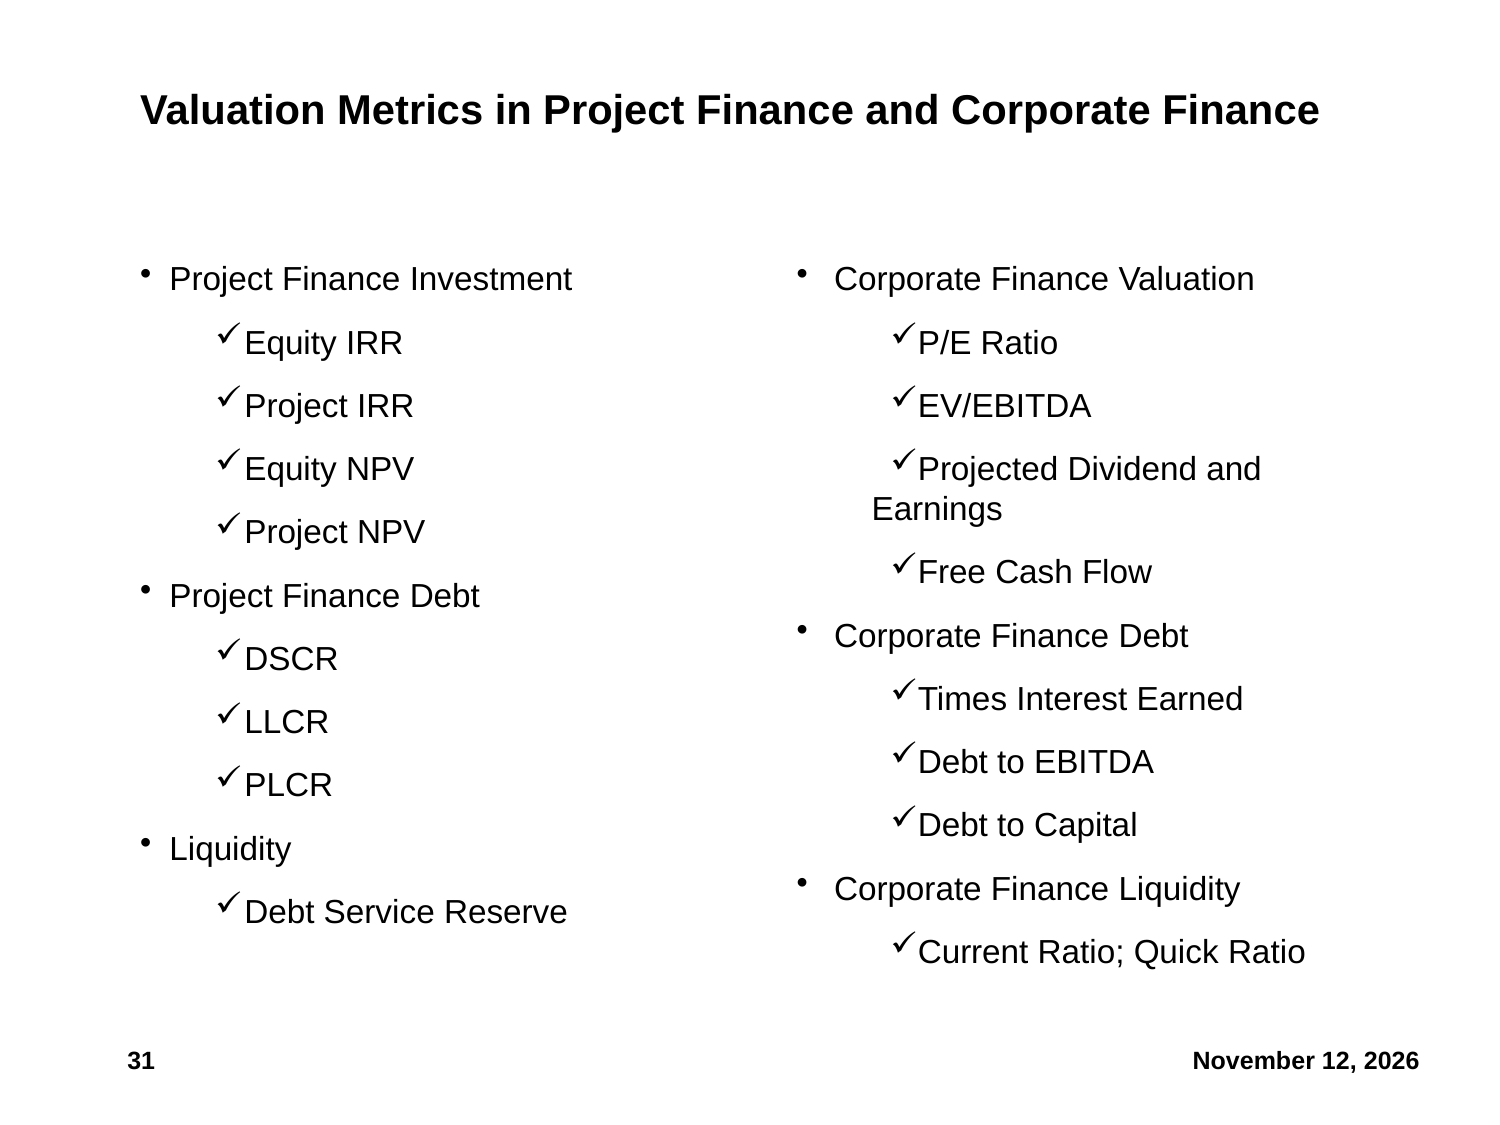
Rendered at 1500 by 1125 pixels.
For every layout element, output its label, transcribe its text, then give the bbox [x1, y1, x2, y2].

list Corporate Finance Valuation P/E Ratio EV/EBITDA Projected Dividend and Earnings Free Cash Flow Corporate Finance Debt Times Interest Earned Debt to EBITDA Debt to Capital Corporate Finance Liquidity Current Ratio; Quick Ratio [781, 249, 1413, 1001]
title Valuation Metrics in Project Finance and Corporate Finance [124, 74, 1376, 226]
list Project Finance Investment Equity IRR Project IRR Equity NPV Project NPV Project Finance Debt DSCR LLCR PLCR Liquidity Debt Service Reserve [124, 249, 757, 1001]
